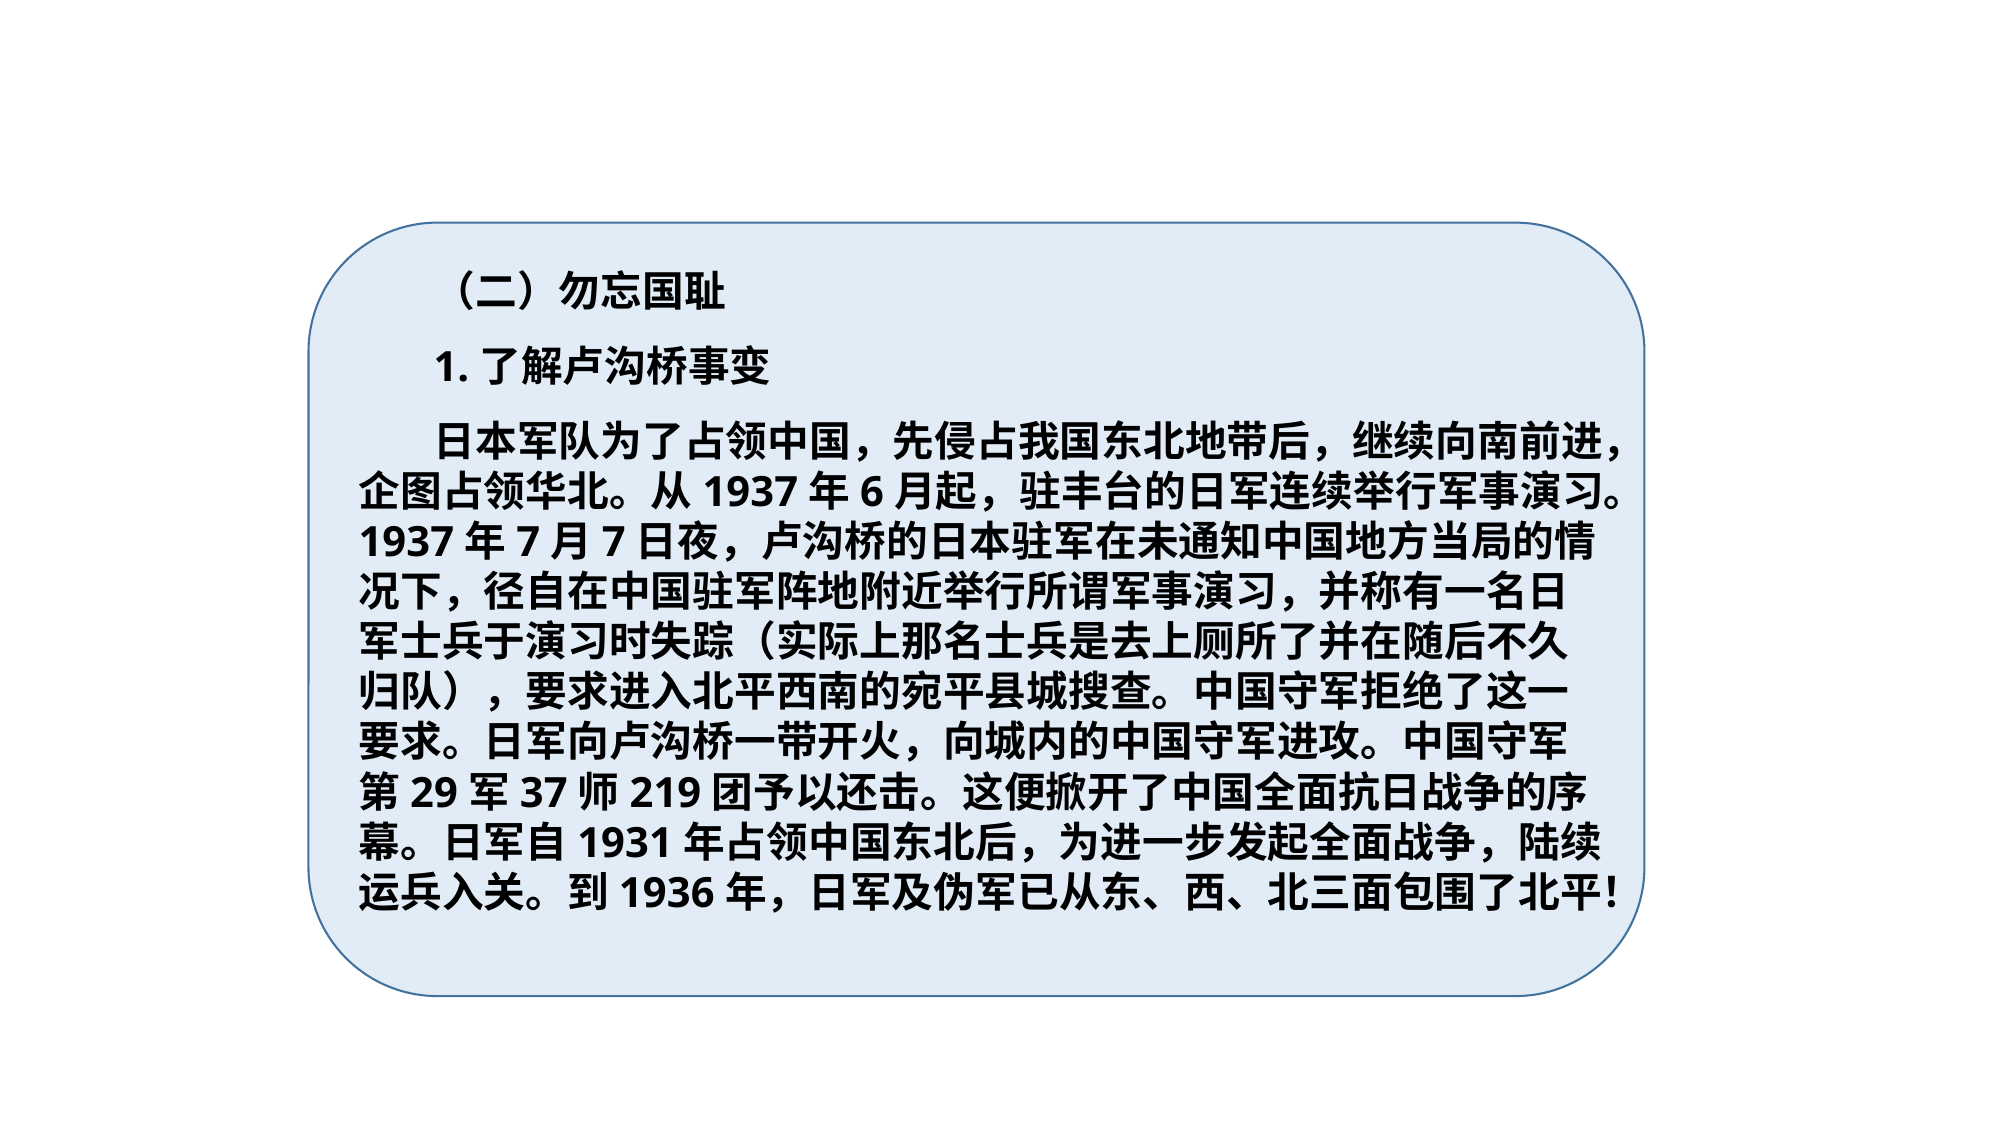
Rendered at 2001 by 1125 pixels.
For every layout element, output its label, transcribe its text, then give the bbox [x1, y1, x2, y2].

text_box [1586, 245, 1651, 411]
text_box （二）勿忘国耻 1.了解卢沟桥事变 日本军队为了占领中国，先侵占我国东北地带后，继续向南前进，企图占领华北。从1937年6月起，驻丰台的日军连续举行军事演习。1937年7月7日夜，卢沟桥的日本驻军在未通知中国地方当局的情况下，径自在中国驻军阵地附近举行所谓军事演习，并称有一名日军士兵于演习时失踪（实际上那名士兵是去上厕所了并在随后不久归队），要求进入北平西南的宛平县城搜查。中国守军拒绝了这一要求。日军向卢沟桥一带开火，向城内的中国守军进攻。中国守军第29军37师219团予以还击。这便掀开了中国全面抗日战争的序幕。日军自1931年占领中国东北后，为进一步发起全面战争，陆续运兵入关。到1936年，日军及伪军已从东、西、北三面包围了北平！ [343, 257, 1622, 923]
text_box [343, 222, 1586, 257]
text_box [1622, 411, 1626, 497]
text_box [307, 262, 1646, 998]
